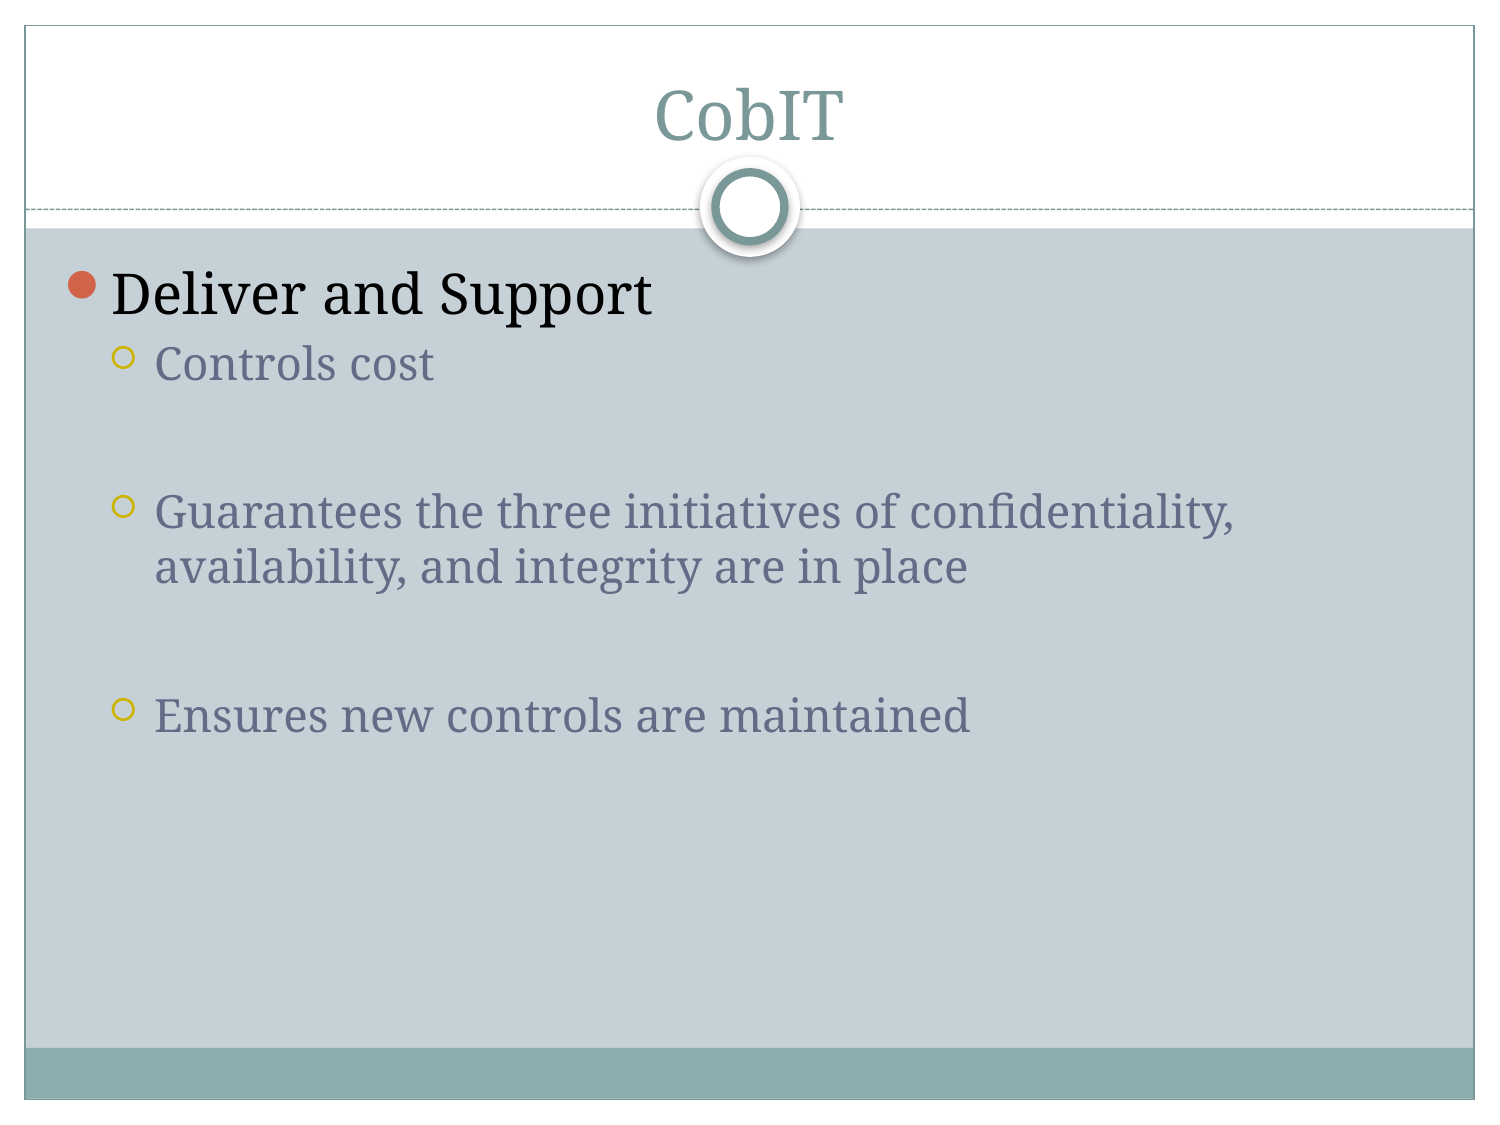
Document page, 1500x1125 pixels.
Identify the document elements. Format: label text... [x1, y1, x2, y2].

title CobIT [49, 37, 1450, 162]
list Deliver and Support Controls cost Guarantees the three initiatives of confidentiality, availability, and integrity are in place Ensures new controls are maintained [49, 250, 1445, 1001]
